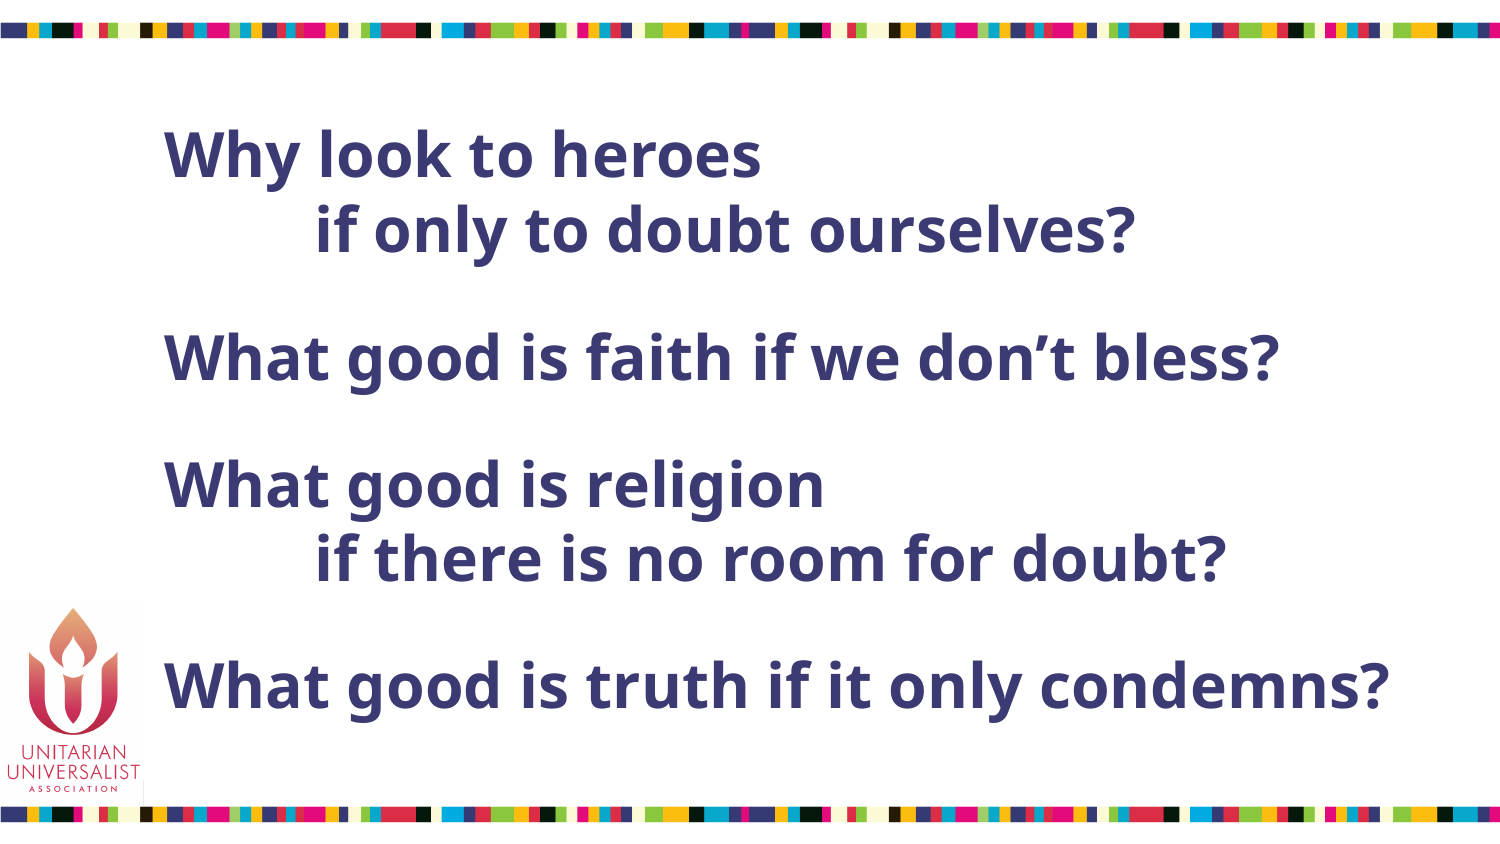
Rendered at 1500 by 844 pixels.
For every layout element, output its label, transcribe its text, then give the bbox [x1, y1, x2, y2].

text_box Why look to heroes if only to doubt ourselves? What good is faith if we don’t bless? What good is religion if there is no room for doubt? What good is truth if it only condemns? [149, 100, 1493, 737]
picture [0, 22, 1500, 40]
picture [0, 600, 1500, 824]
